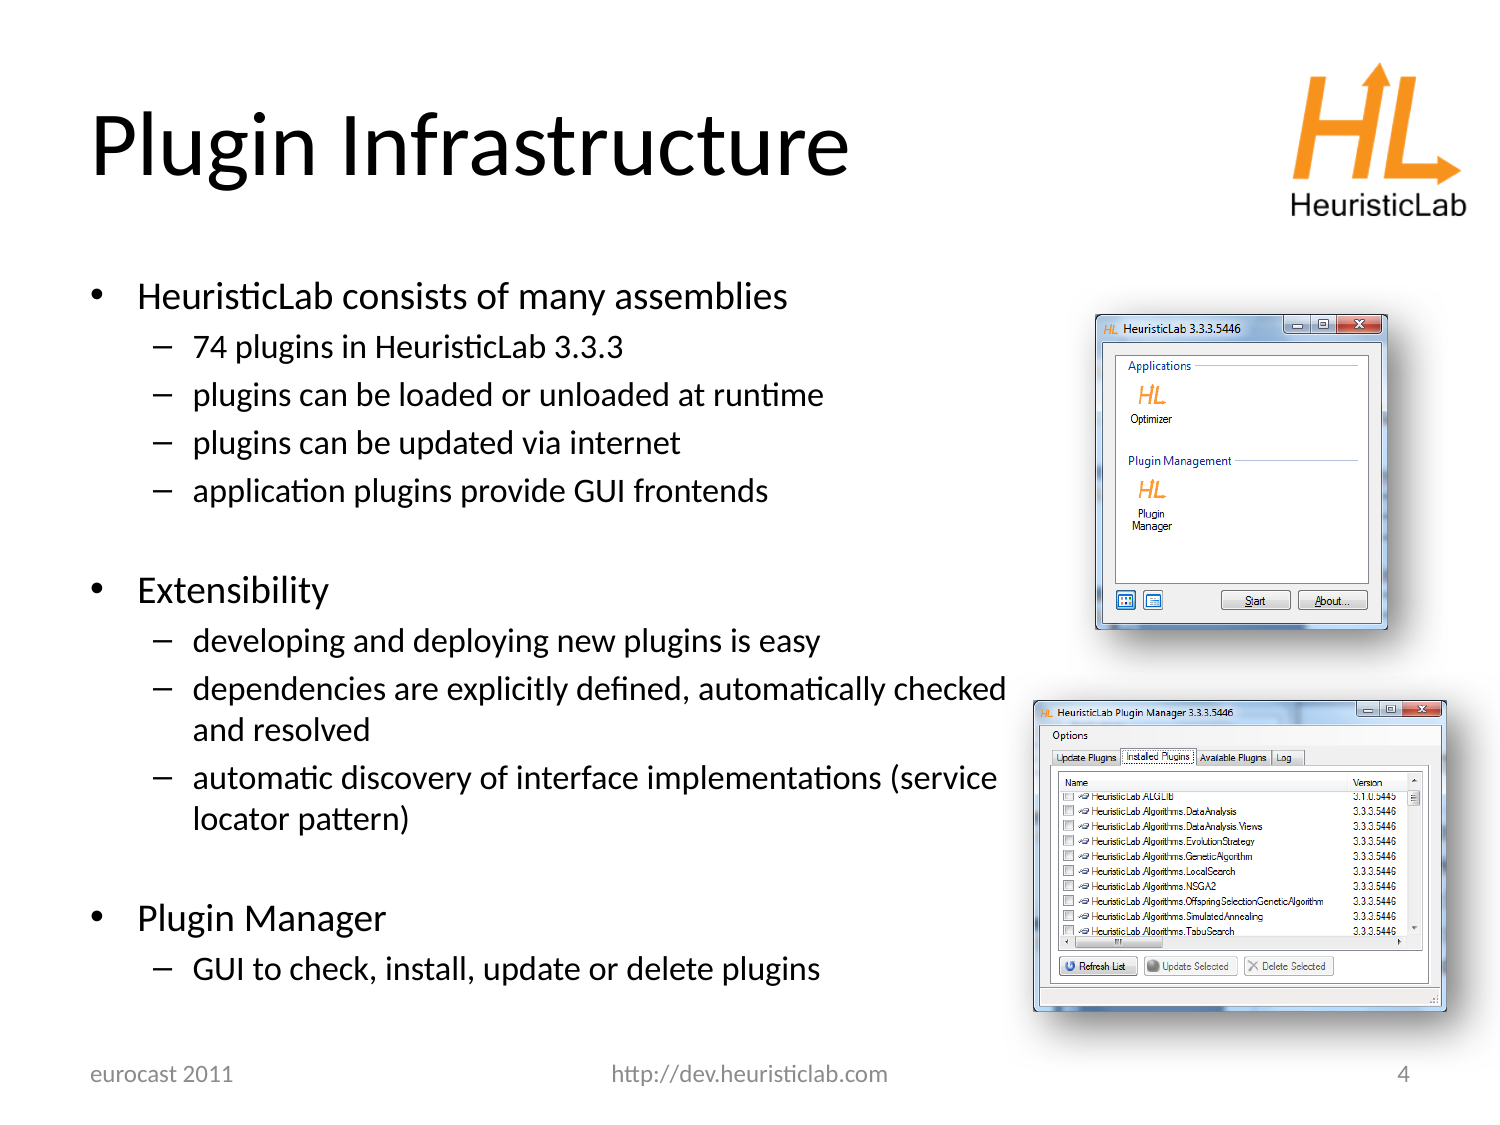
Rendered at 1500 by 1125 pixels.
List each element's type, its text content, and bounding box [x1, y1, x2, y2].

list HeuristicLab consists of many assemblies 74 plugins in HeuristicLab 3.3.3 plugins can be loaded or unloaded at runtime plugins can be updated via internet application plugins provide GUI frontends Extensibility developing and deploying new plugins is easy dependencies are explicitly defined, automatically checked and resolved automatic discovery of interface implementations (service locator pattern) Plugin Manager GUI to check, install, update or delete plugins [75, 262, 1034, 1005]
slide_number 4 [1074, 1060, 1425, 1103]
picture [1033, 699, 1448, 1012]
picture [1281, 27, 1474, 244]
slide_number eurocast 2011 [75, 1042, 425, 1103]
footer http://dev.heuristiclab.com [512, 1042, 988, 1103]
picture [1095, 314, 1389, 630]
title Plugin Infrastructure [75, 45, 1282, 233]
